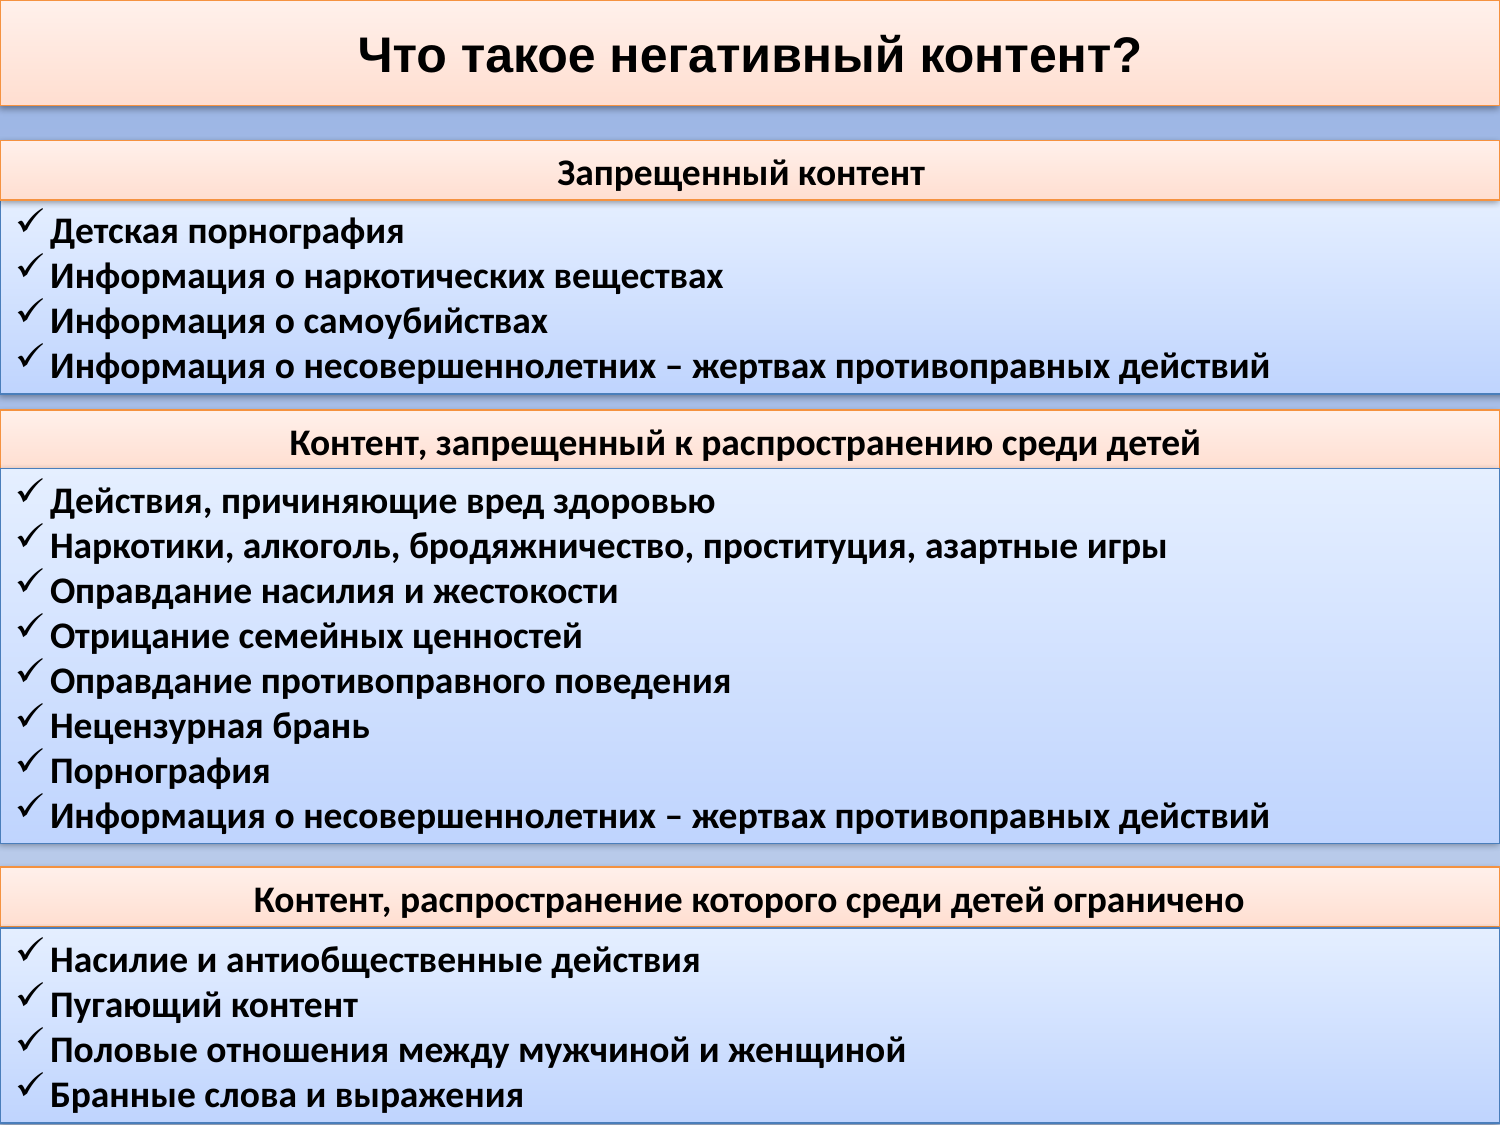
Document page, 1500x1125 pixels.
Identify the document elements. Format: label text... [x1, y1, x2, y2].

text_box Действия, причиняющие вред здоровью Наркотики, алкоголь, бродяжничество, проституция, азартные игры Оправдание насилия и жестокости Отрицание семейных ценностей Оправдание противоправного поведения Нецензурная брань Порнография Информация о несовершеннолетних – жертвах противоправных действий [0, 468, 1500, 844]
text_box Насилие и антиобщественные действия Пугающий контент Половые отношения между мужчиной и женщиной Бранные слова и выражения [0, 927, 1500, 1124]
text_box Контент, распространение которого среди детей ограничено [0, 866, 1500, 926]
title Что такое негативный контент? [0, 0, 1500, 106]
text_box Детская порнография Информация о наркотических веществах Информация о самоубийствах Информация о несовершеннолетних – жертвах противоправных действий [0, 206, 1500, 395]
text_box Контент, запрещенный к распространению среди детей [0, 409, 1500, 467]
text_box Запрещенный контент [0, 140, 1500, 201]
